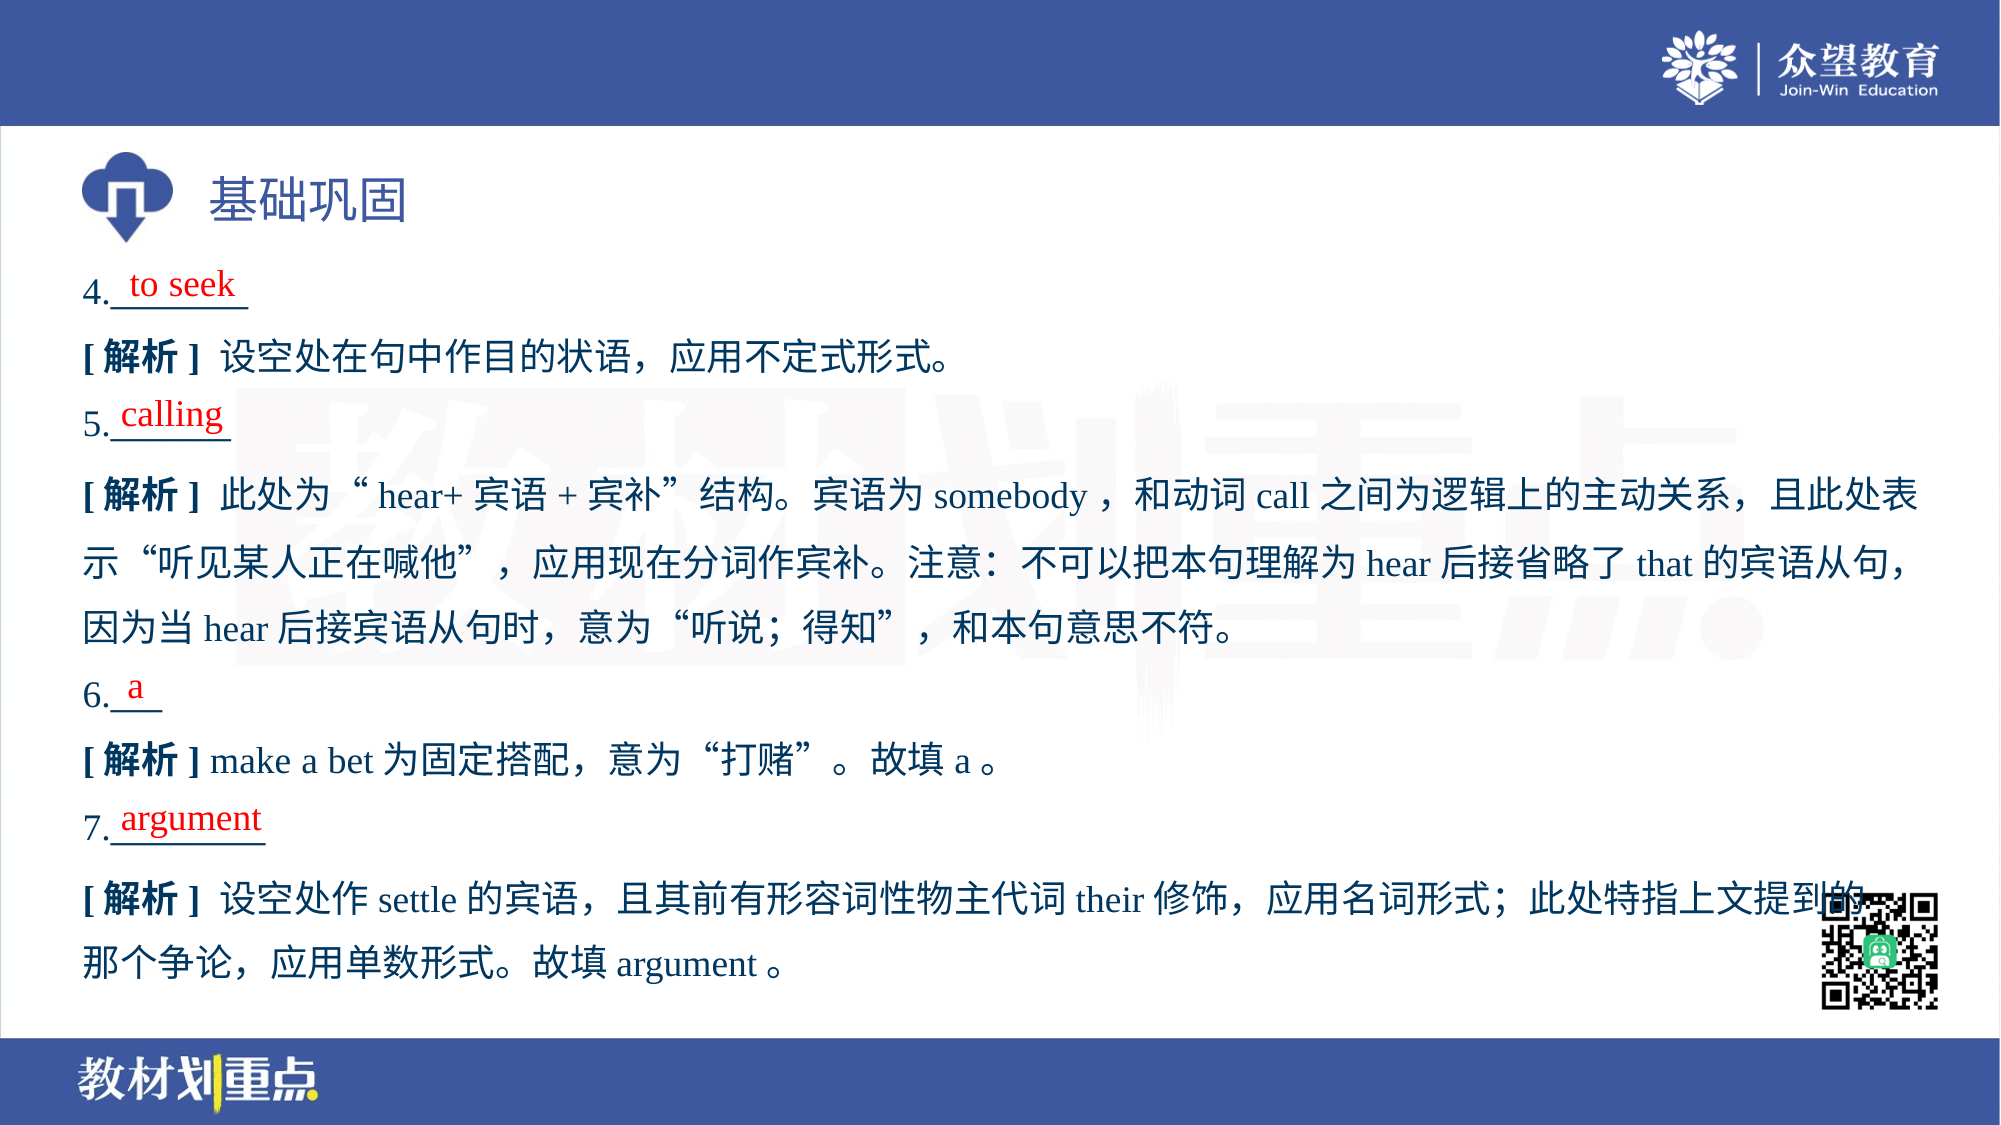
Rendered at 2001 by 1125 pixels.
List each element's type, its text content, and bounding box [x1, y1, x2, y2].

text_box calling [107, 369, 237, 428]
text_box 7._________ [82, 783, 1817, 841]
text_box a [113, 641, 158, 700]
text_box 6.___ [82, 650, 1817, 708]
text_box argument [107, 772, 276, 831]
picture [0, 0, 2000, 1125]
text_box [解析] 此处为“hear+宾语+宾补”结构。宾语为somebody，和动词call之间为逻辑上的主动关系，且此处表 示“听见某人正在喊他”，应用现在分词作宾补。注意：不可以把本句理解为hear后接省略了that的宾语从句， 因为当hear后接宾语从句时，意为“听说；得知”，和本句意思不符。 [82, 446, 1817, 643]
text_box to seek [111, 239, 254, 297]
text_box [解析] 设空处在句中作目的状语，应用不定式形式。 [82, 313, 1817, 371]
text_box [解析] 设空处作settle的宾语，且其前有形容词性物主代词their修饰，应用名词形式；此处特指上文提到的 那个争论，应用单数形式。故填argument。 [82, 850, 1817, 978]
text_box 5._______ [82, 379, 1817, 438]
text_box [解析] make a bet为固定搭配，意为“打赌”。故填a。 [82, 716, 1817, 775]
text_box 4.________ [82, 247, 1817, 306]
